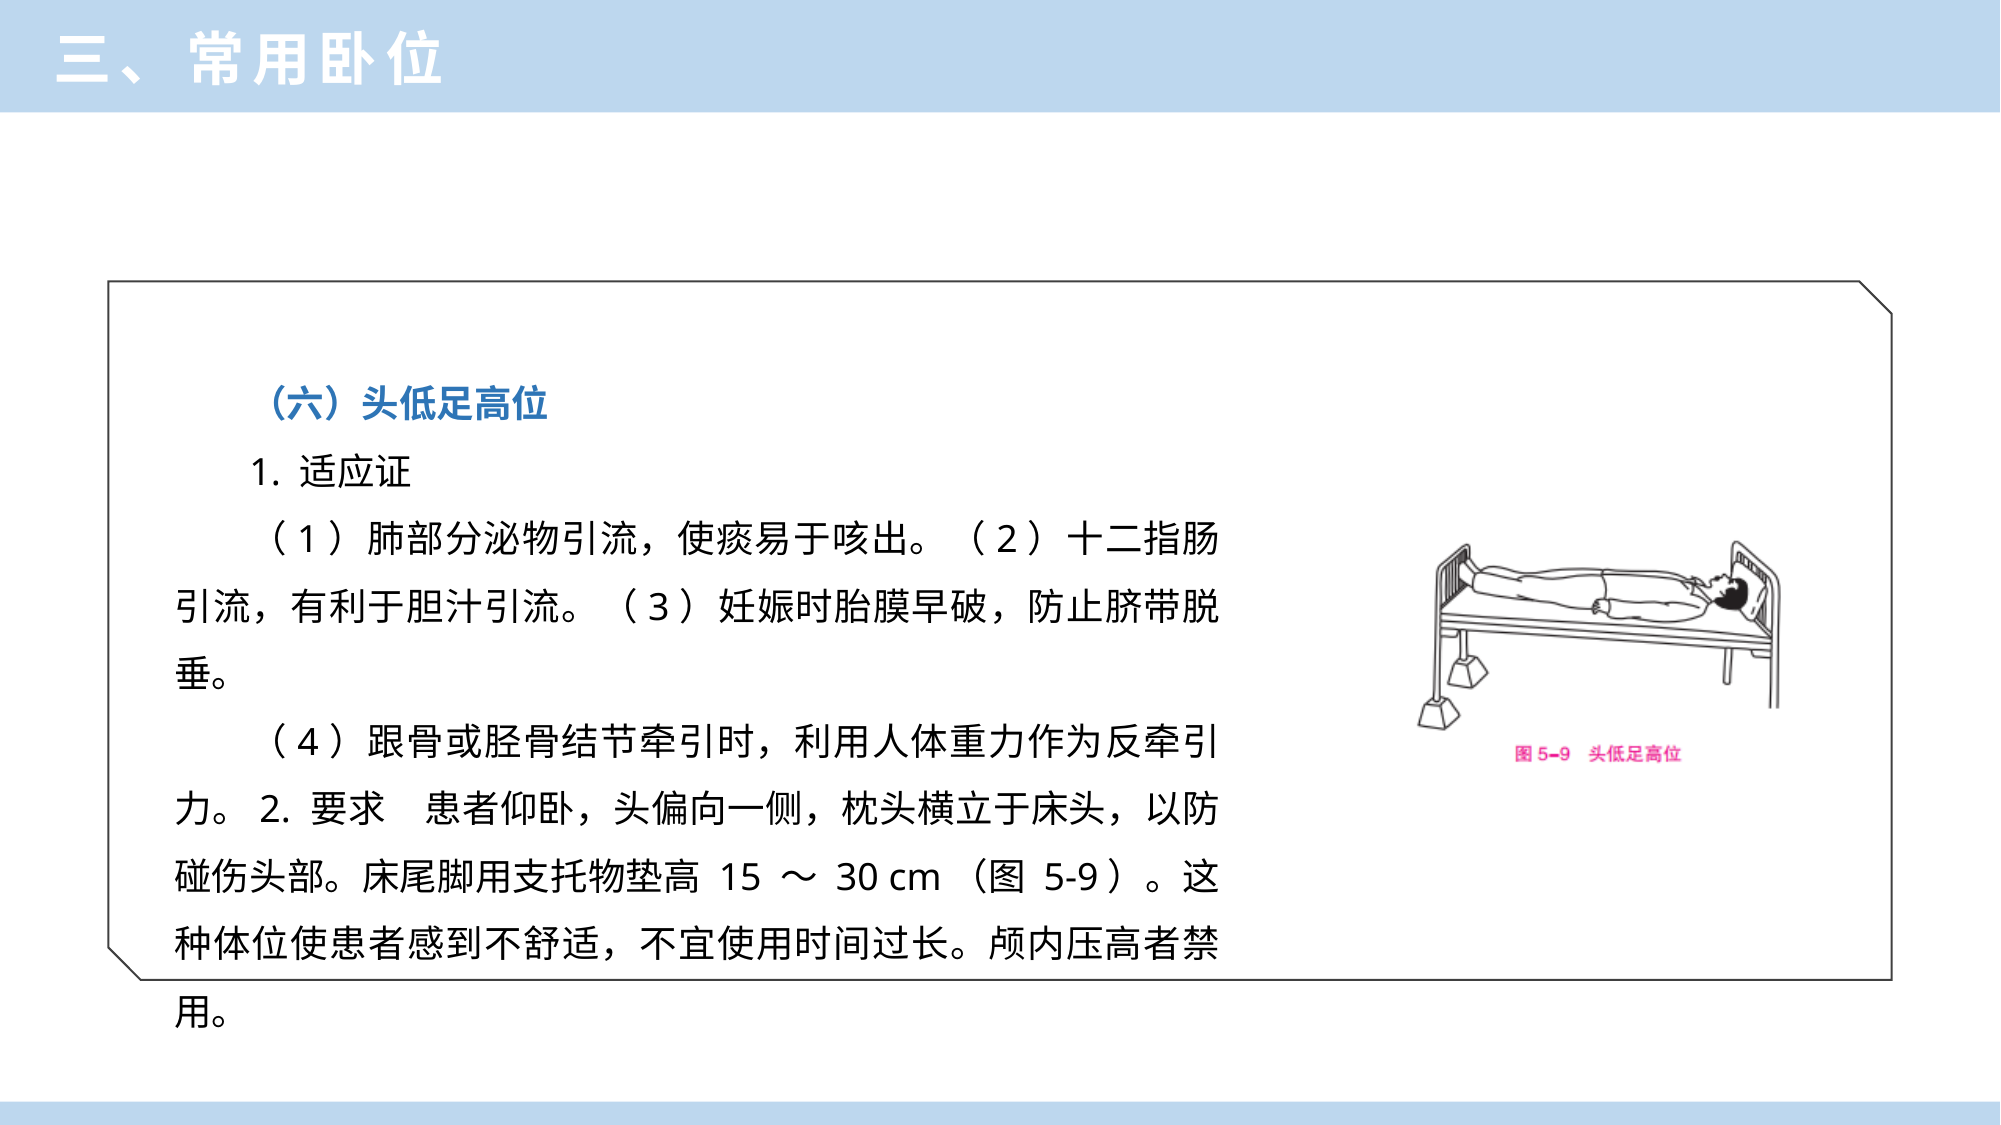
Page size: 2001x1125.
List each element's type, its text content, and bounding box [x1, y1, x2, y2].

text_box [107, 280, 1893, 981]
text_box （六）头低足高位 1. 适应证 （1）肺部分泌物引流，使痰易于咳出。（2）十二指肠引流，有利于胆汁引流。（3）妊娠时胎膜早破，防止脐带脱垂。 （4）跟骨或胫骨结节牵引时，利用人体重力作为反牵引力。2. 要求 患者仰卧，头偏向一侧，枕头横立于床头，以防碰伤头部。床尾脚用支托物垫高 15 ～ 30 cm（图 5-9）。这种体位使患者感到不舒适，不宜使用时间过长。颅内压高者禁用。 [159, 350, 1235, 1041]
text_box 三、常用卧位 [41, 16, 456, 98]
picture [1372, 527, 1817, 795]
